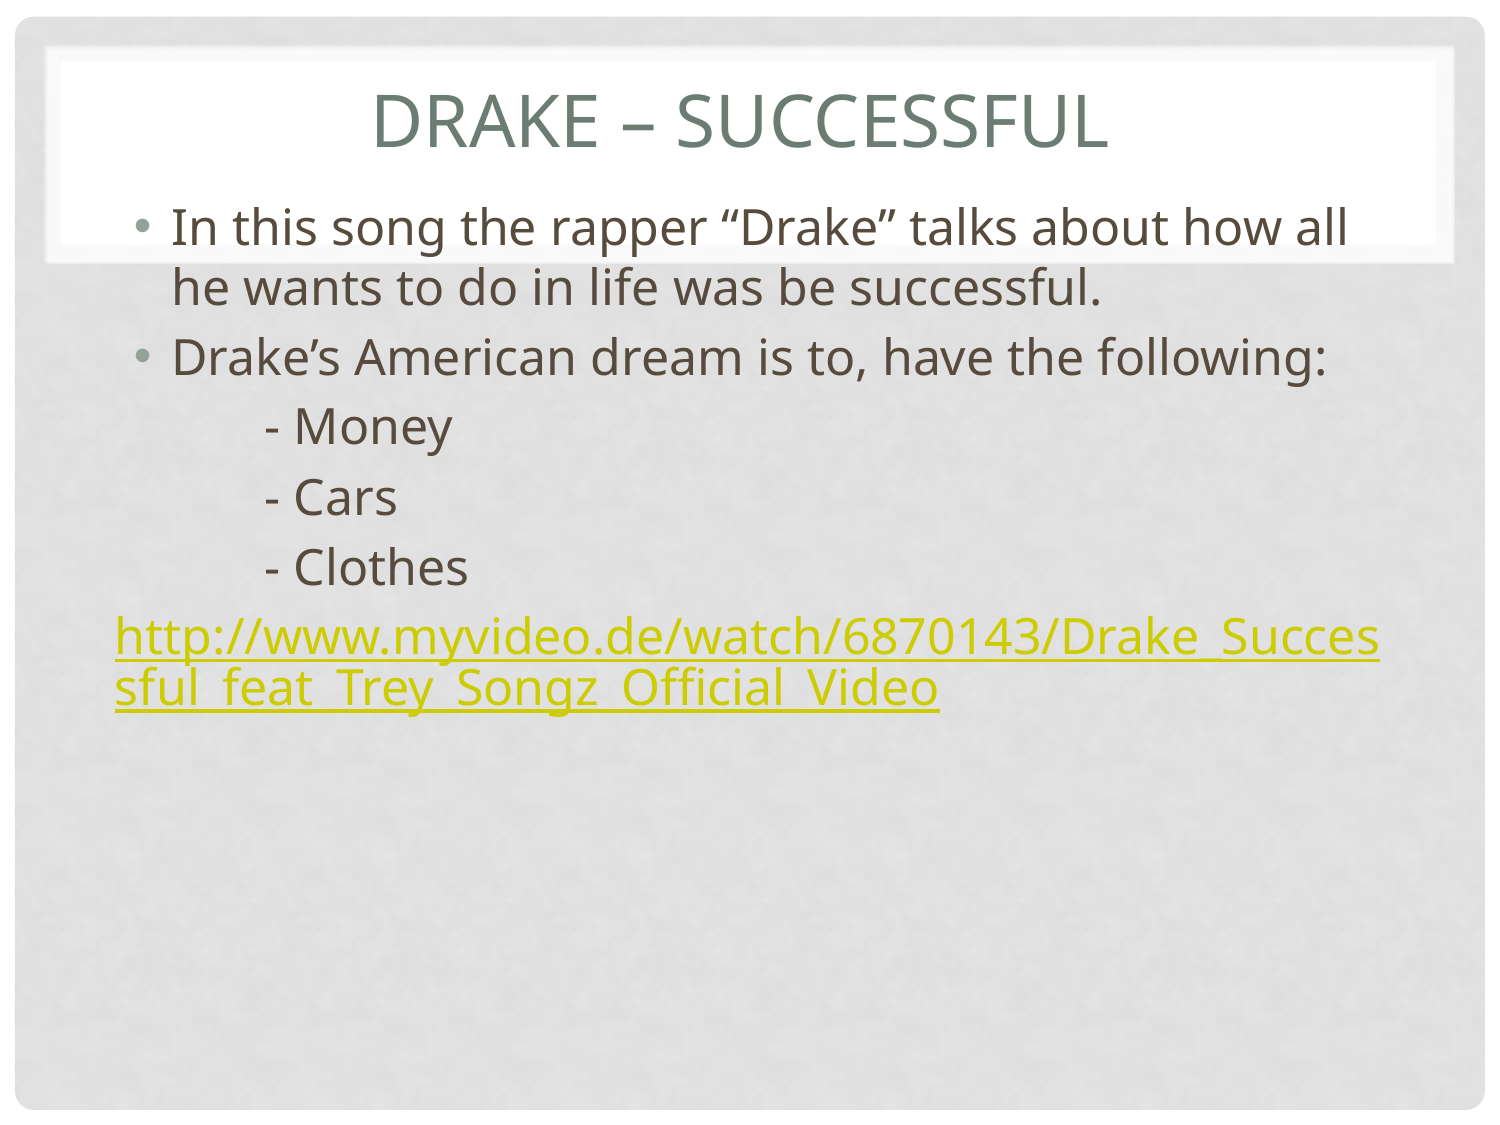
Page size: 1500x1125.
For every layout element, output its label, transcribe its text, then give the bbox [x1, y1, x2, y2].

list In this song the rapper “Drake” talks about how all he wants to do in life was be successful. Drake’s American dream is to, have the following: - Money - Cars - Clothes http://www.myvideo.de/watch/6870143/Drake_Successful_feat_Trey_Songz_Official_Video [99, 187, 1400, 863]
title Drake – Successful [75, 24, 1425, 213]
